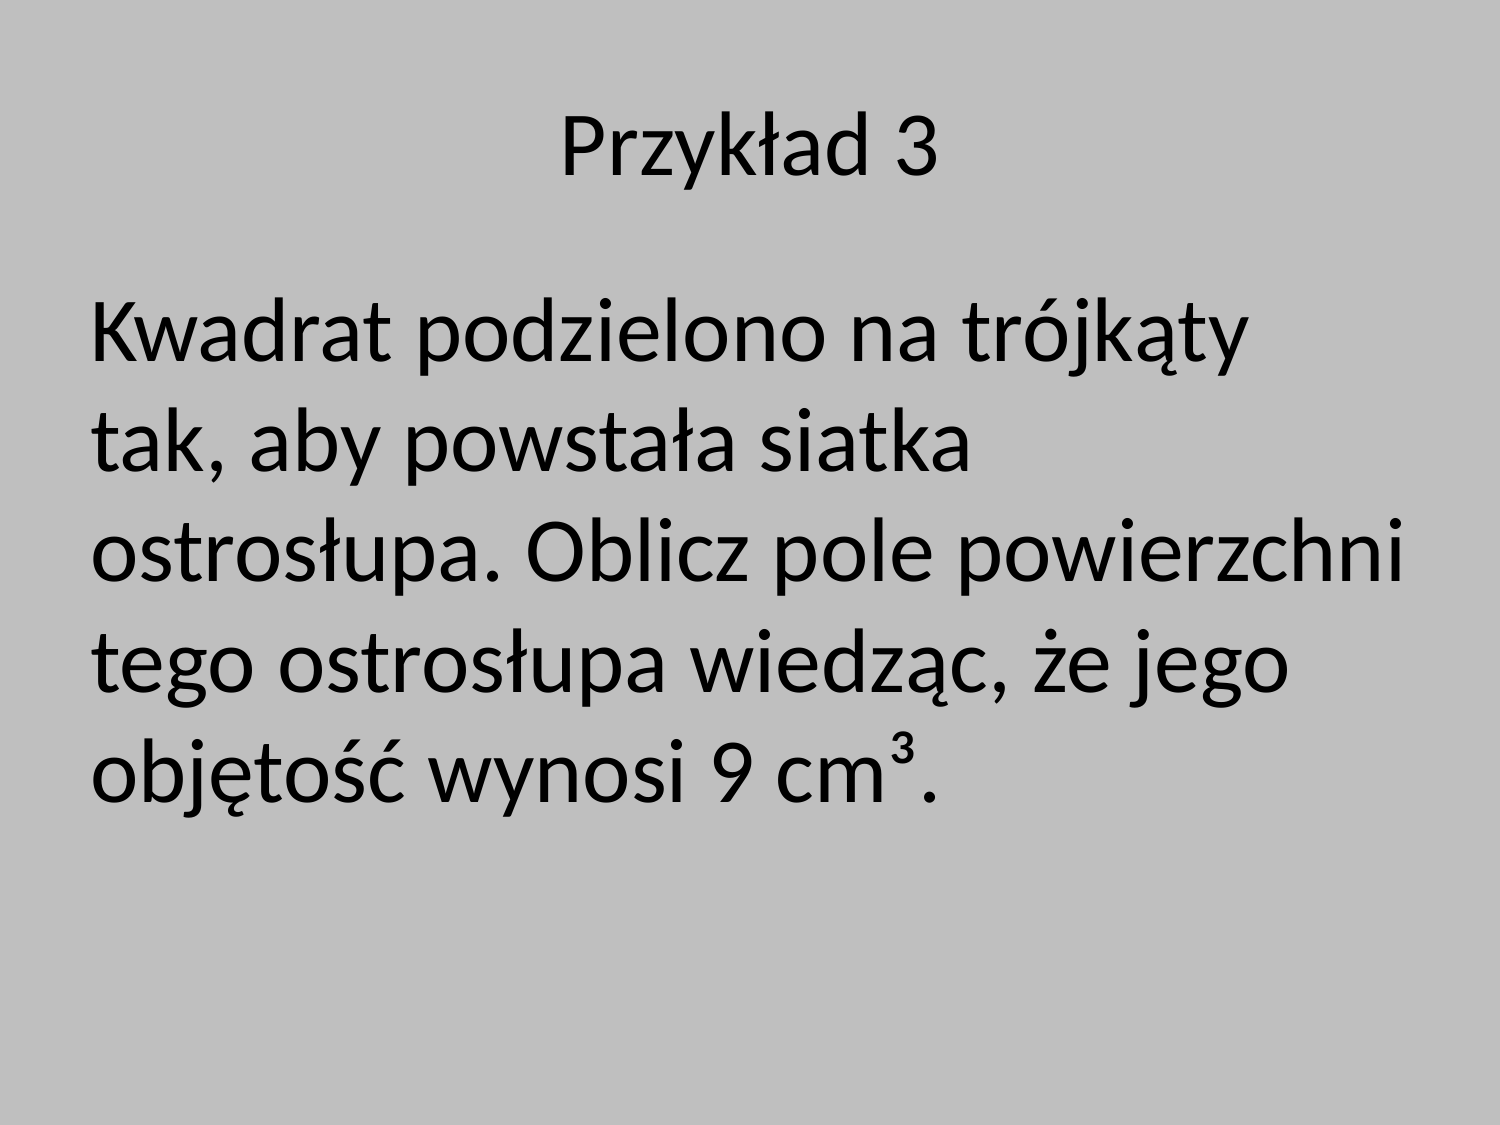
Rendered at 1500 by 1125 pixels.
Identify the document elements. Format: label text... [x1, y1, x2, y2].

list Kwadrat podzielono na trójkąty tak, aby powstała siatka ostrosłupa. Oblicz pole powierzchni tego ostrosłupa wiedząc, że jego objętość wynosi 9 cm³. [75, 262, 1425, 1005]
title Przykład 3 [75, 45, 1425, 233]
